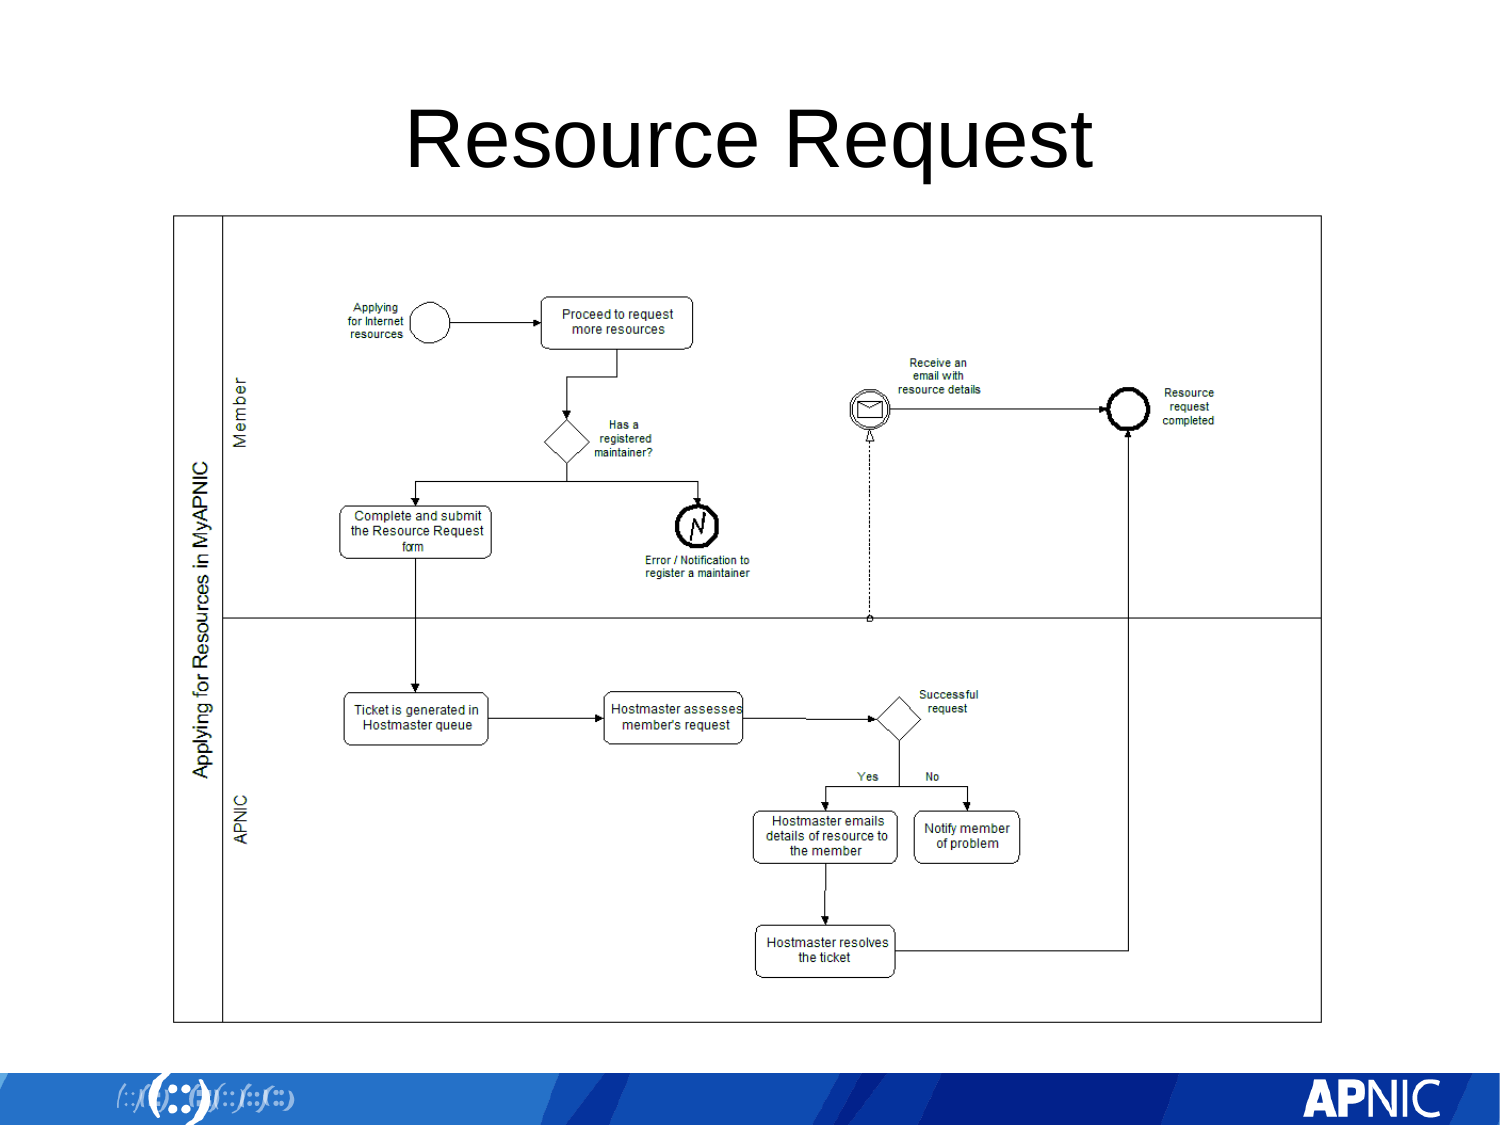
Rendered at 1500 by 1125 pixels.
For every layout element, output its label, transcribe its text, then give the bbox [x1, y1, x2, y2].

picture [0, 1069, 1500, 1125]
picture [170, 209, 1325, 1025]
title Resource Request [74, 44, 1425, 233]
